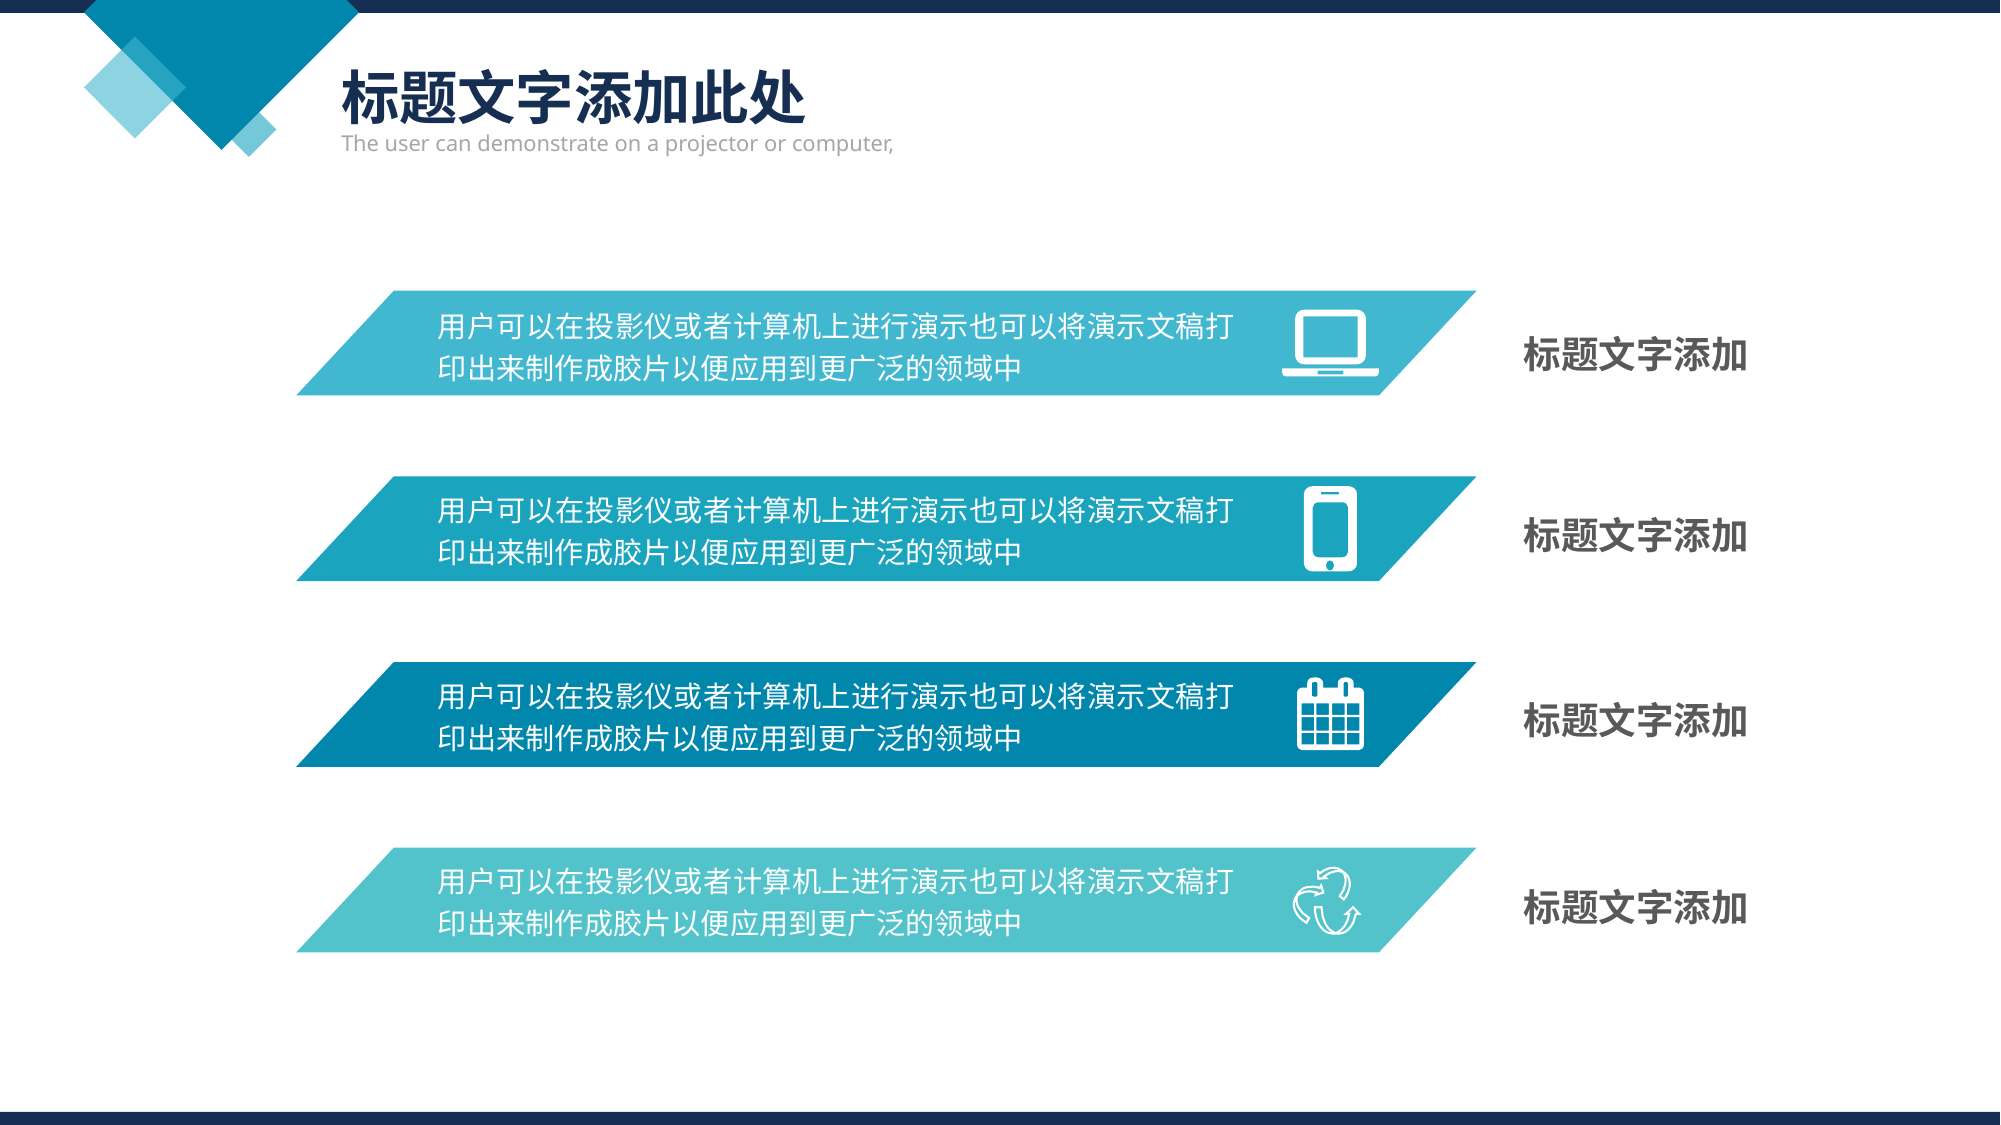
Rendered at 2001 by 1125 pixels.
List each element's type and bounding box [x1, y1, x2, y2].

text_box [296, 847, 1877, 953]
text_box [296, 290, 1877, 396]
text_box [296, 661, 1877, 767]
text_box [296, 476, 1877, 582]
text_box [326, 43, 1648, 165]
